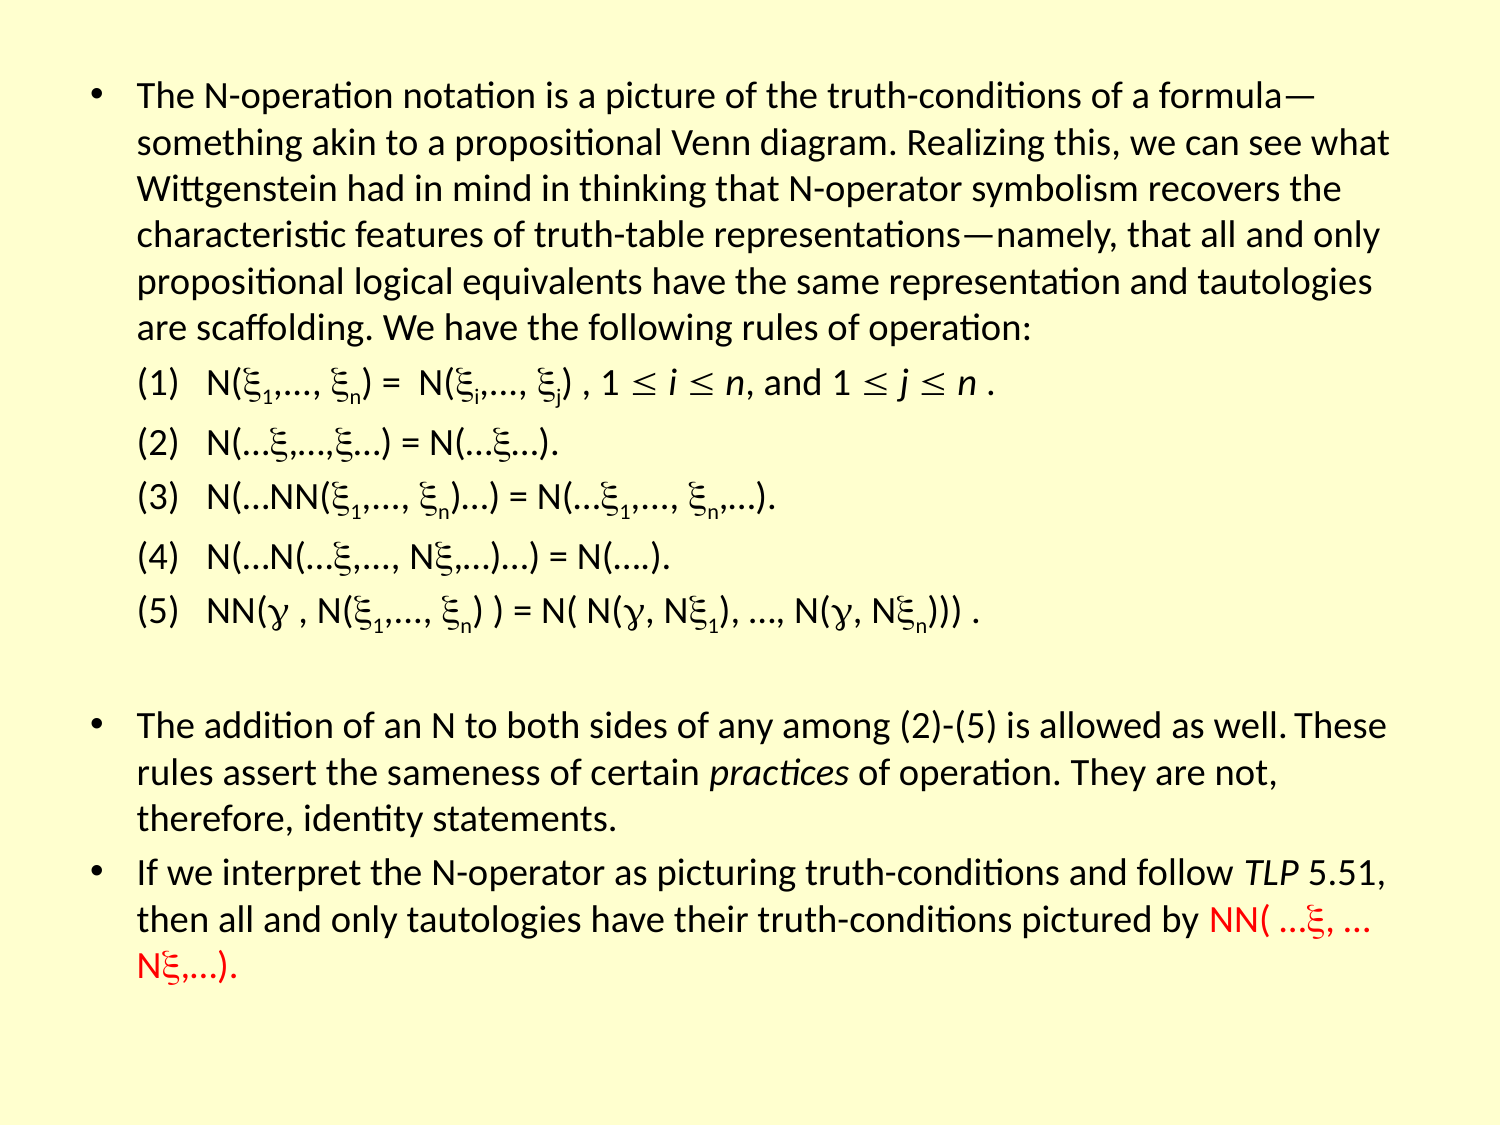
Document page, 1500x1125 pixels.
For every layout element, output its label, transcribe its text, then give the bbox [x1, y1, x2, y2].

list The N-operation notation is a picture of the truth-conditions of a formula—something akin to a propositional Venn diagram. Realizing this, we can see what Wittgenstein had in mind in thinking that N-operator symbolism recovers the characteristic features of truth-table representations—namely, that all and only propositional logical equivalents have the same representation and tautologies are scaffolding. We have the following rules of operation: (1) N(1,..., n) = N(i,..., j) , 1  i  n, and 1  j  n . (2) N(…,…,…) = N(……). (3) N(…NN(1,..., n)…) = N(…1,..., n,…). (4) N(…N(…,..., N,…)…) = N(….). (5) NN( , N(1,..., n) ) = N( N(, N1), …, N(, Nn))) . The addition of an N to both sides of any among (2)-(5) is allowed as well. These rules assert the sameness of certain practices of operation. They are not, therefore, identity statements. If we interpret the N-operator as picturing truth-conditions and follow TLP 5.51, then all and only tautologies have their truth-conditions pictured by NN( …, …N,…). [75, 62, 1425, 1005]
